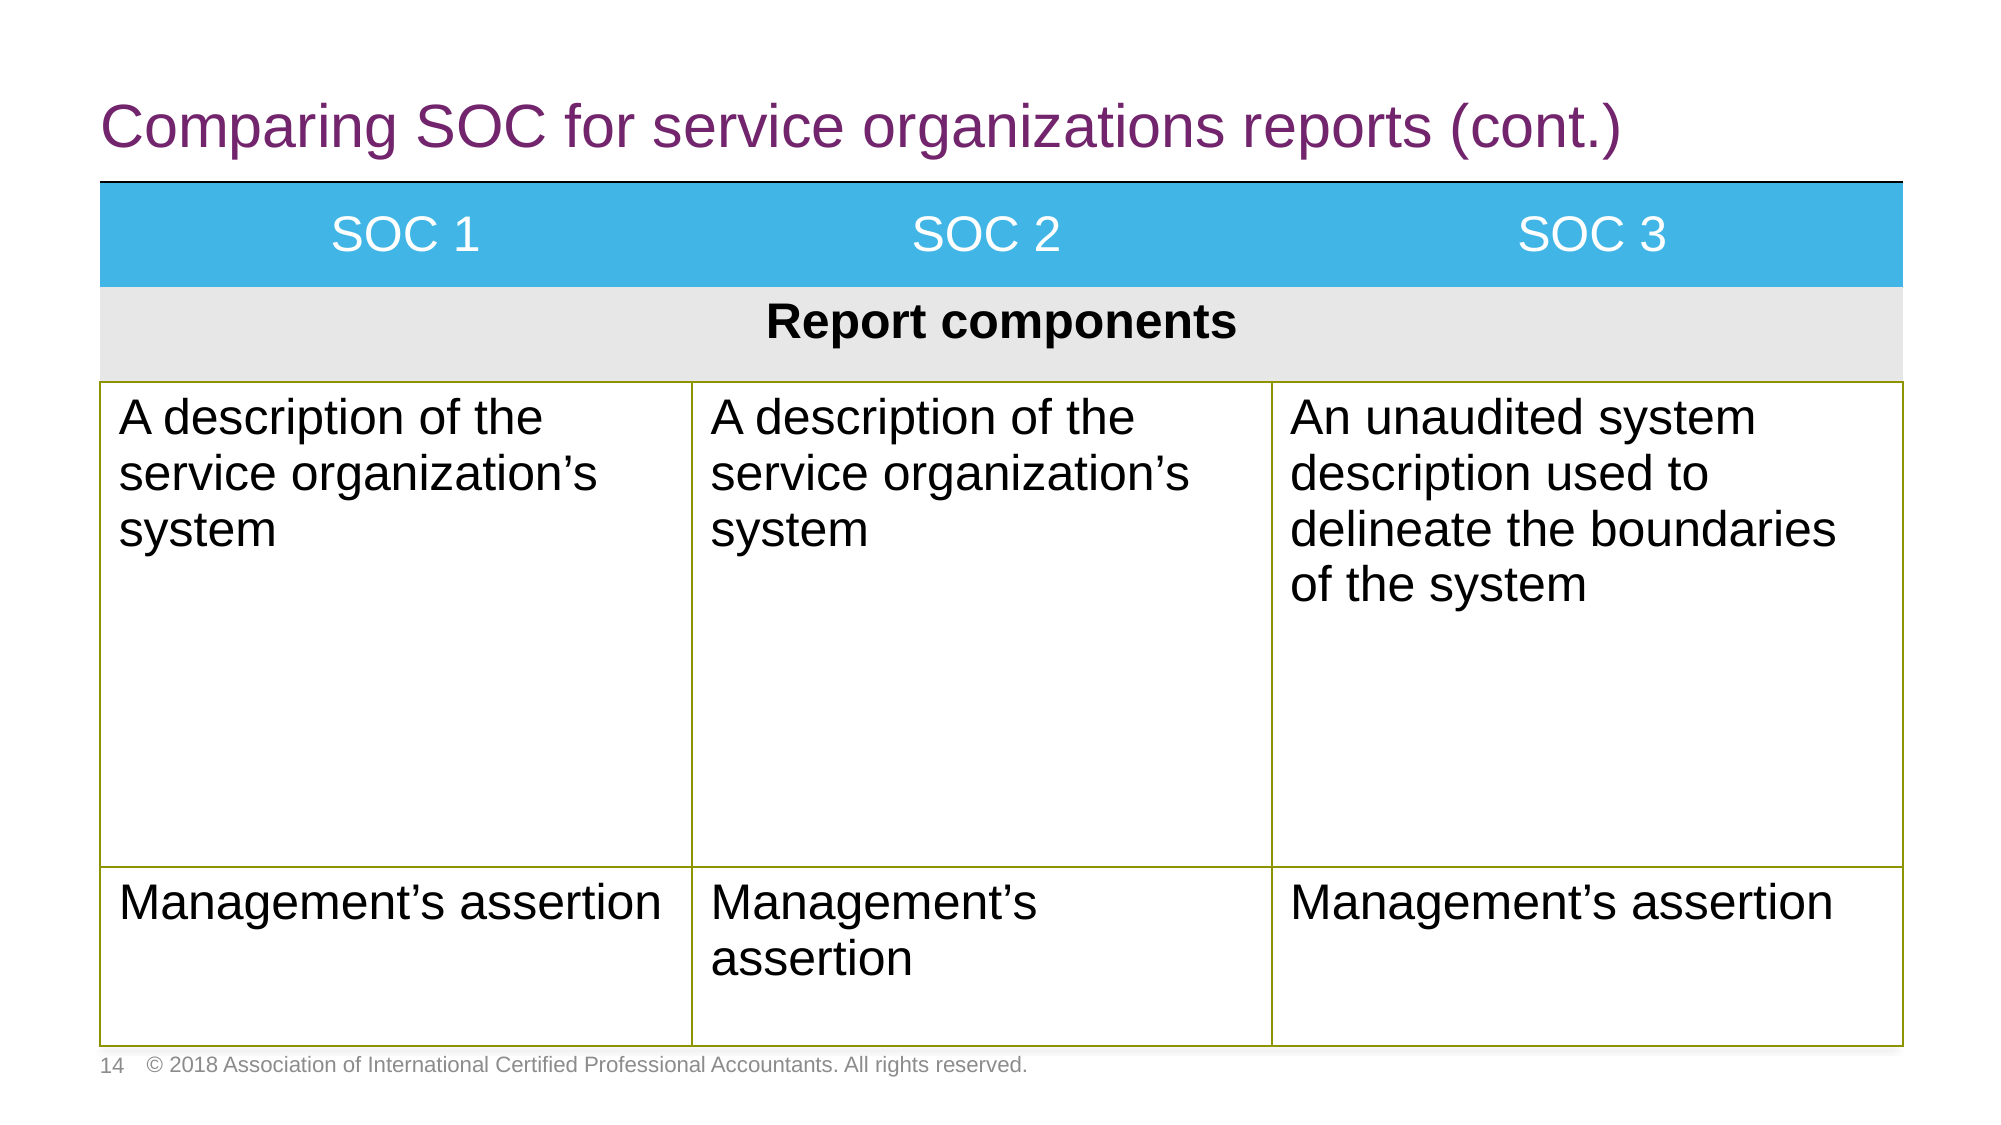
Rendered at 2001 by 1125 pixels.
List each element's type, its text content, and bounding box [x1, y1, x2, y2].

table_header SOC 1 [100, 183, 692, 287]
table_cell A description of the service organization’s system [693, 383, 1271, 866]
footer © 2018 Association of International Certified Professional Accountants. All rights reserved. [147, 1050, 1900, 1111]
table_cell Management’s assertion [1273, 868, 1902, 1045]
table_cell Report components [100, 287, 1903, 381]
table_cell Management’s assertion [101, 868, 691, 1045]
slide_number 14 [99, 1050, 147, 1111]
title Comparing SOC for service organizations reports (cont.) [100, 30, 1800, 160]
table_header SOC 2 [692, 183, 1272, 287]
table_cell An unaudited system description used to delineate the boundaries of the system [1273, 383, 1902, 866]
table_cell A description of the service organization’s system [101, 383, 691, 866]
table_header SOC 3 [1272, 183, 1903, 287]
table_cell Management’s assertion [693, 868, 1271, 1045]
